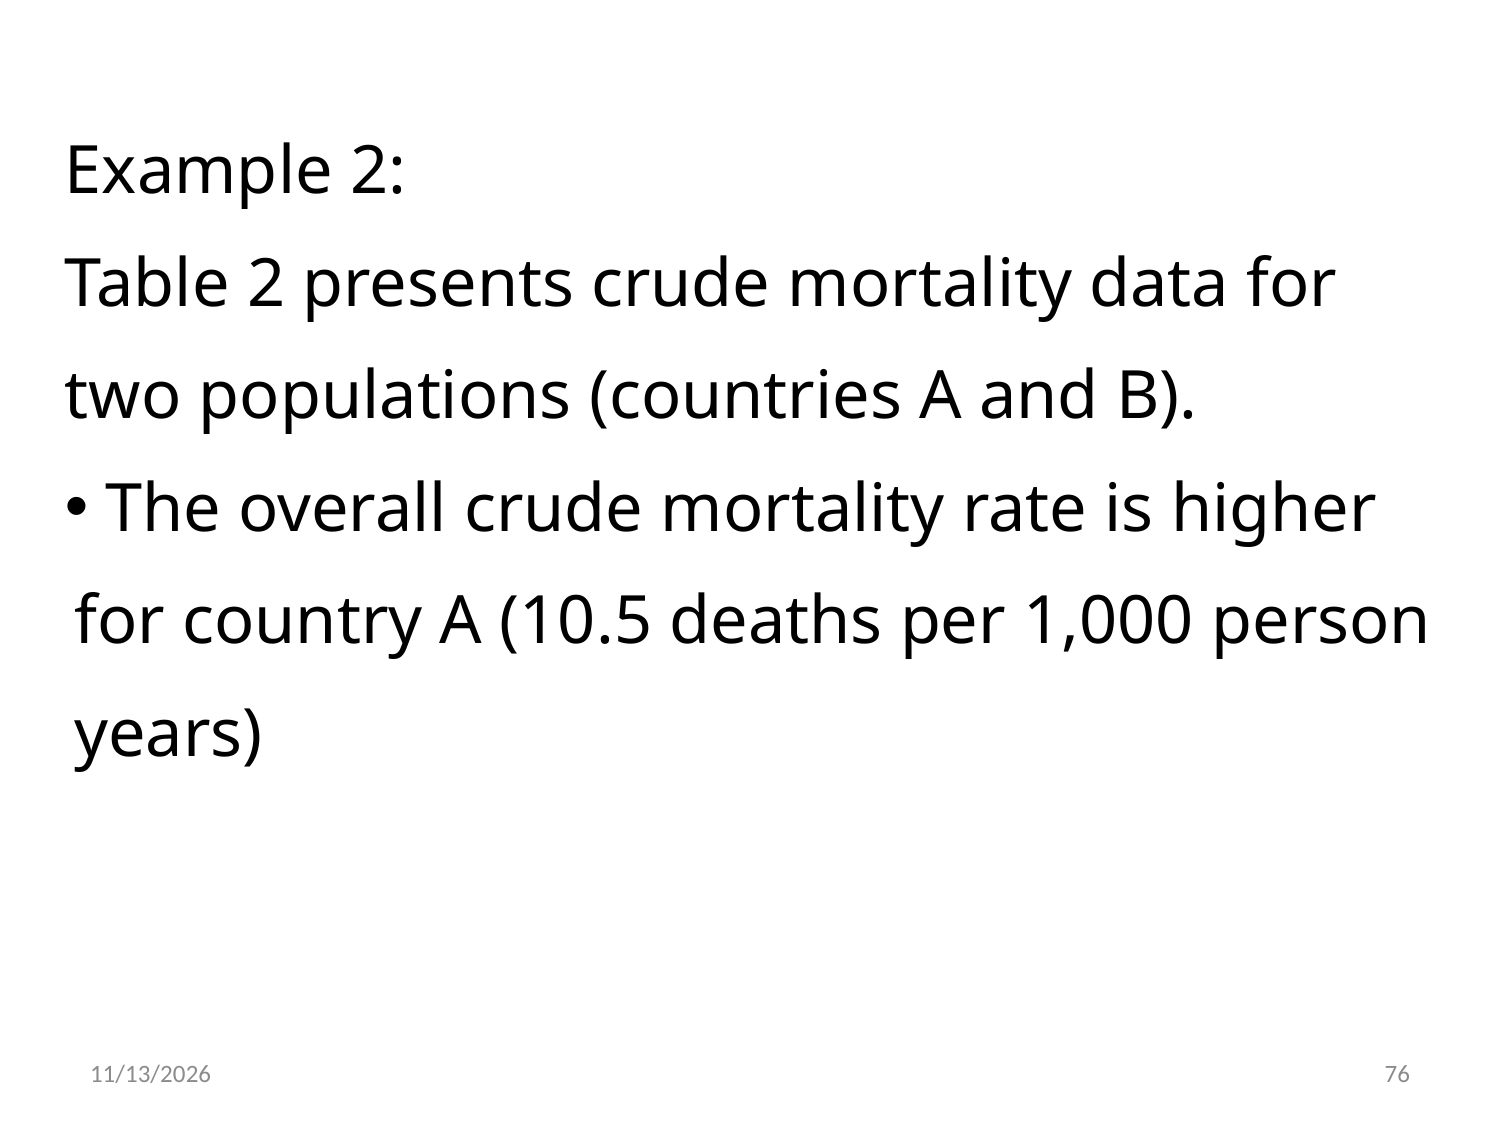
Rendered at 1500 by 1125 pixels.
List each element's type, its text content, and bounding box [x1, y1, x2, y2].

text_box Example 2: Table 2 presents crude mortality data for two populations (countries A and B). The overall crude mortality rate is higher for country A (10.5 deaths per 1,000 person years) [49, 87, 1475, 778]
slide_number 76 [1074, 1042, 1425, 1103]
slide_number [75, 1042, 425, 1103]
